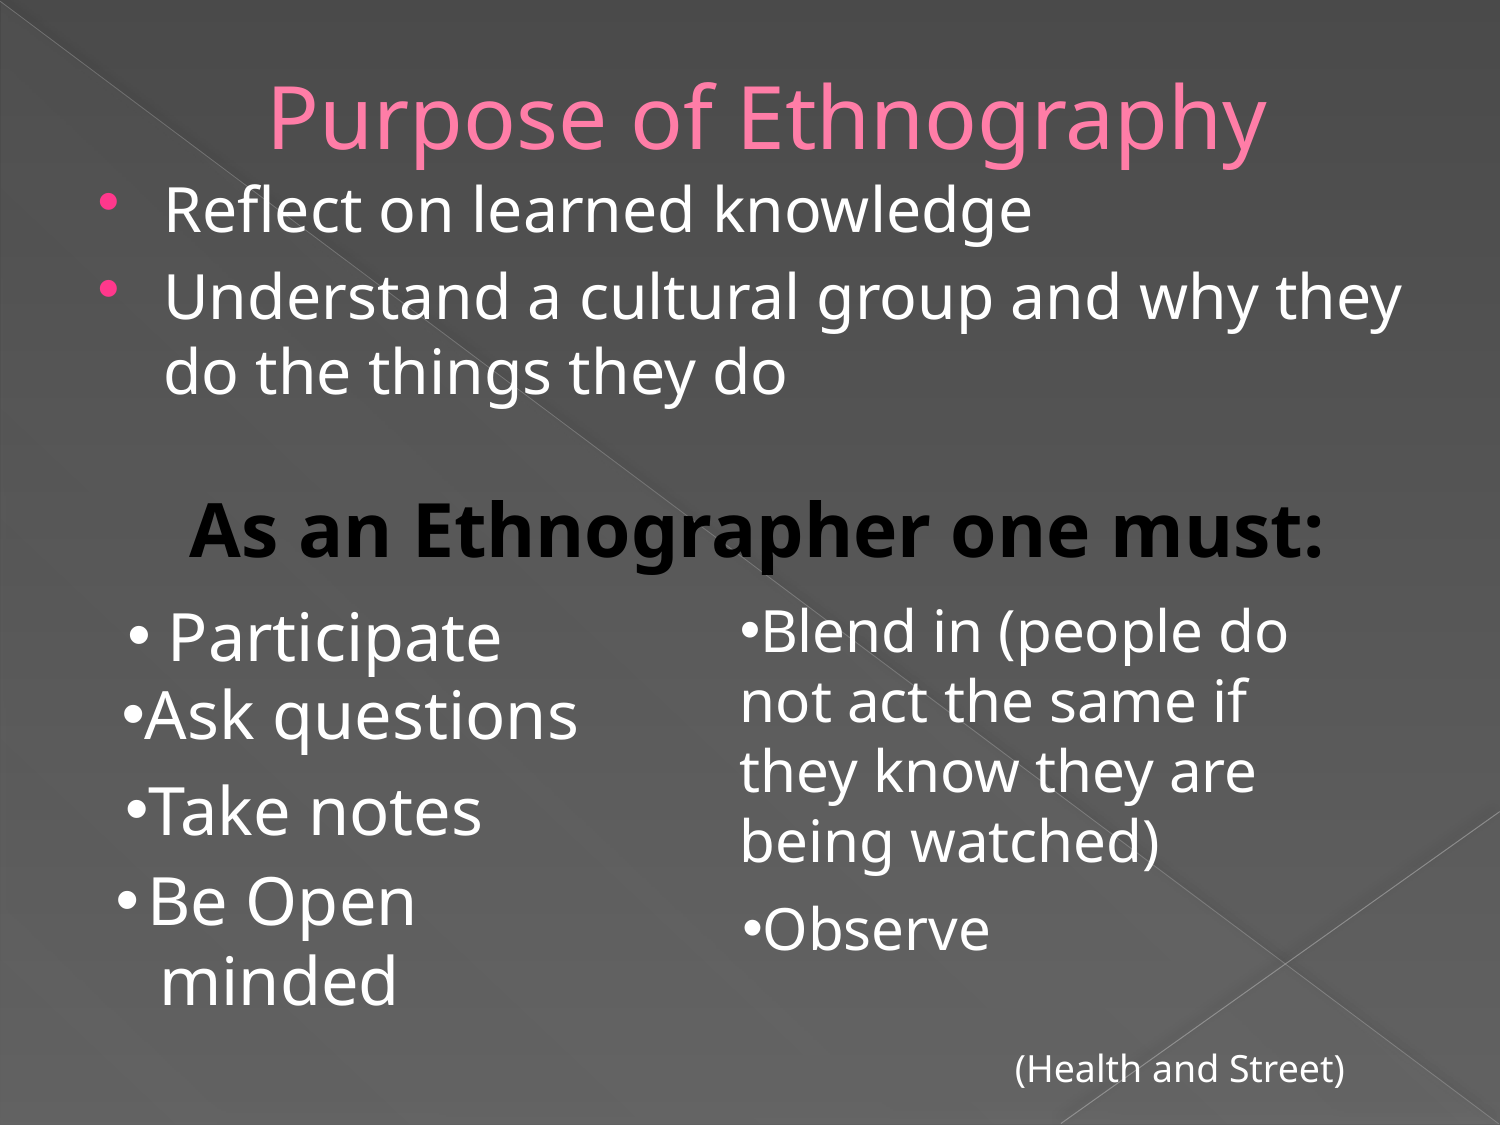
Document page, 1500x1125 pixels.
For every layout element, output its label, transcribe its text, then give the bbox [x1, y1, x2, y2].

title Purpose of Ethnography [75, 0, 1425, 162]
text_box Be Open minded [100, 851, 476, 1027]
text_box Observe [727, 884, 1053, 970]
text_box As an Ethnographer one must: [174, 474, 1350, 580]
text_box Blend in (people do not act the same if they know they are being watched) [725, 587, 1350, 882]
text_box Ask questions [106, 665, 645, 761]
list Reflect on learned knowledge Understand a cultural group and why they do the things they do [75, 162, 1425, 454]
text_box Take notes [110, 761, 523, 856]
text_box (Health and Street) [999, 1037, 1413, 1098]
text_box Participate [112, 587, 588, 665]
